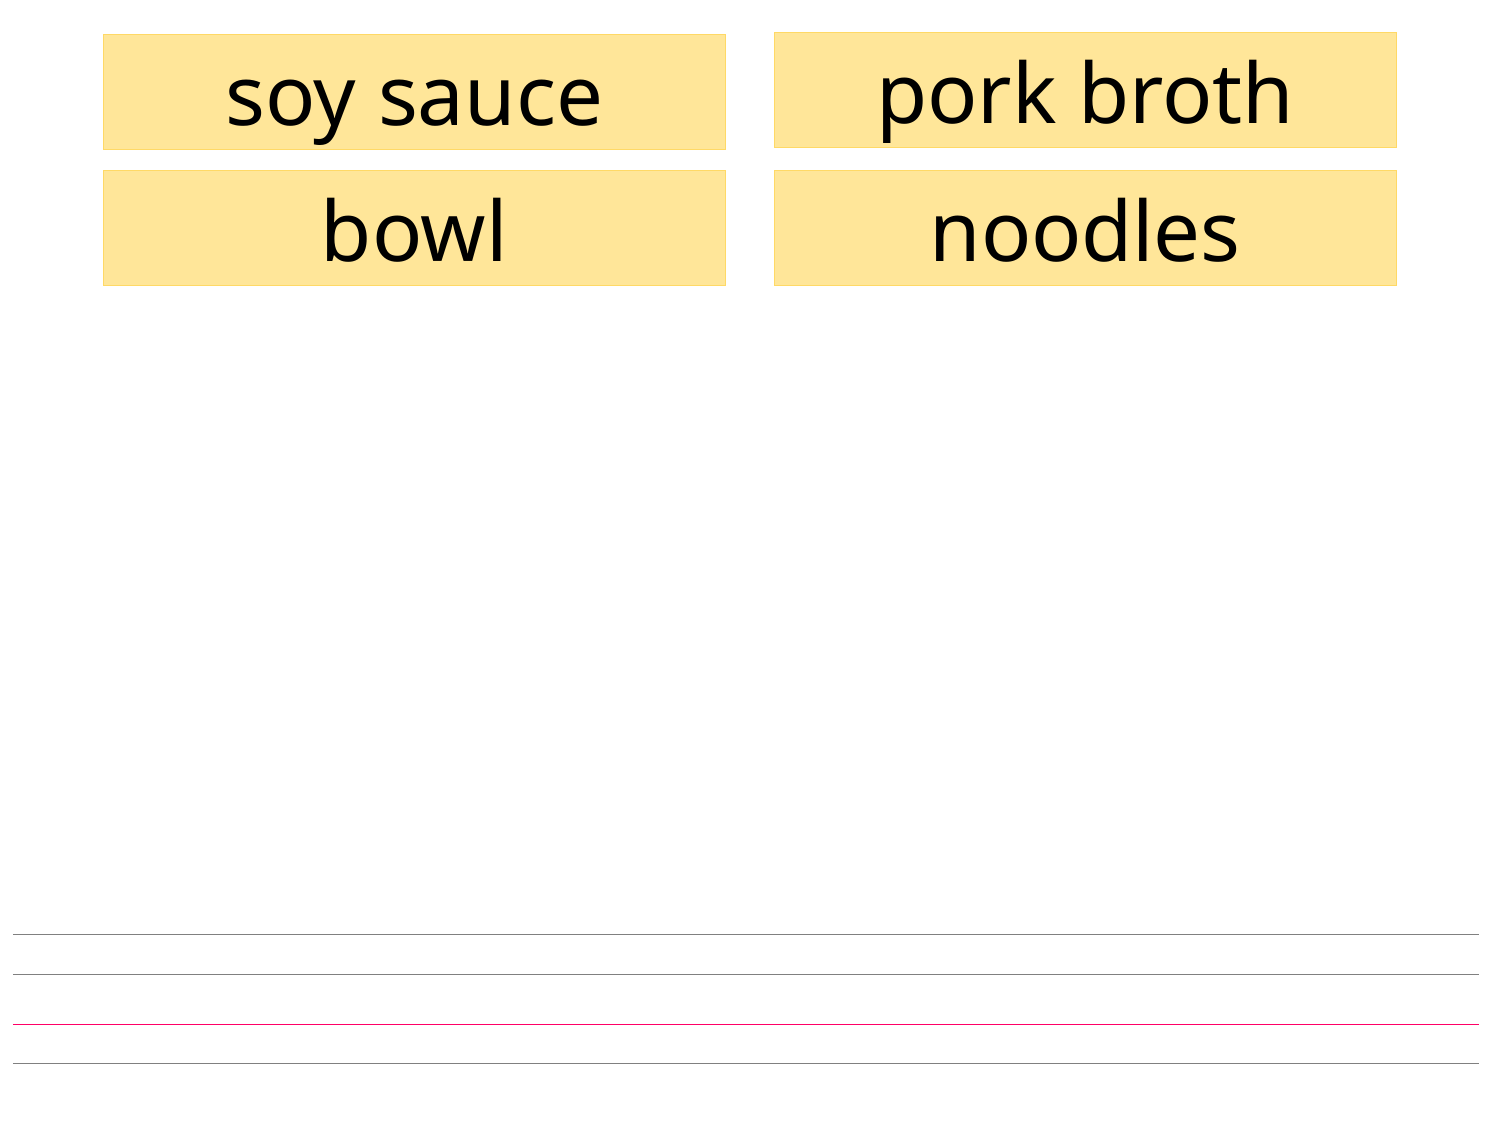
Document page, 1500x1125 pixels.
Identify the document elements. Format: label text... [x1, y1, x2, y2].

text_box noodles [774, 170, 1397, 286]
text_box bowl [103, 170, 726, 286]
text_box soy sauce [103, 34, 726, 150]
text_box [12, 934, 1479, 1064]
text_box pork broth [774, 32, 1397, 148]
